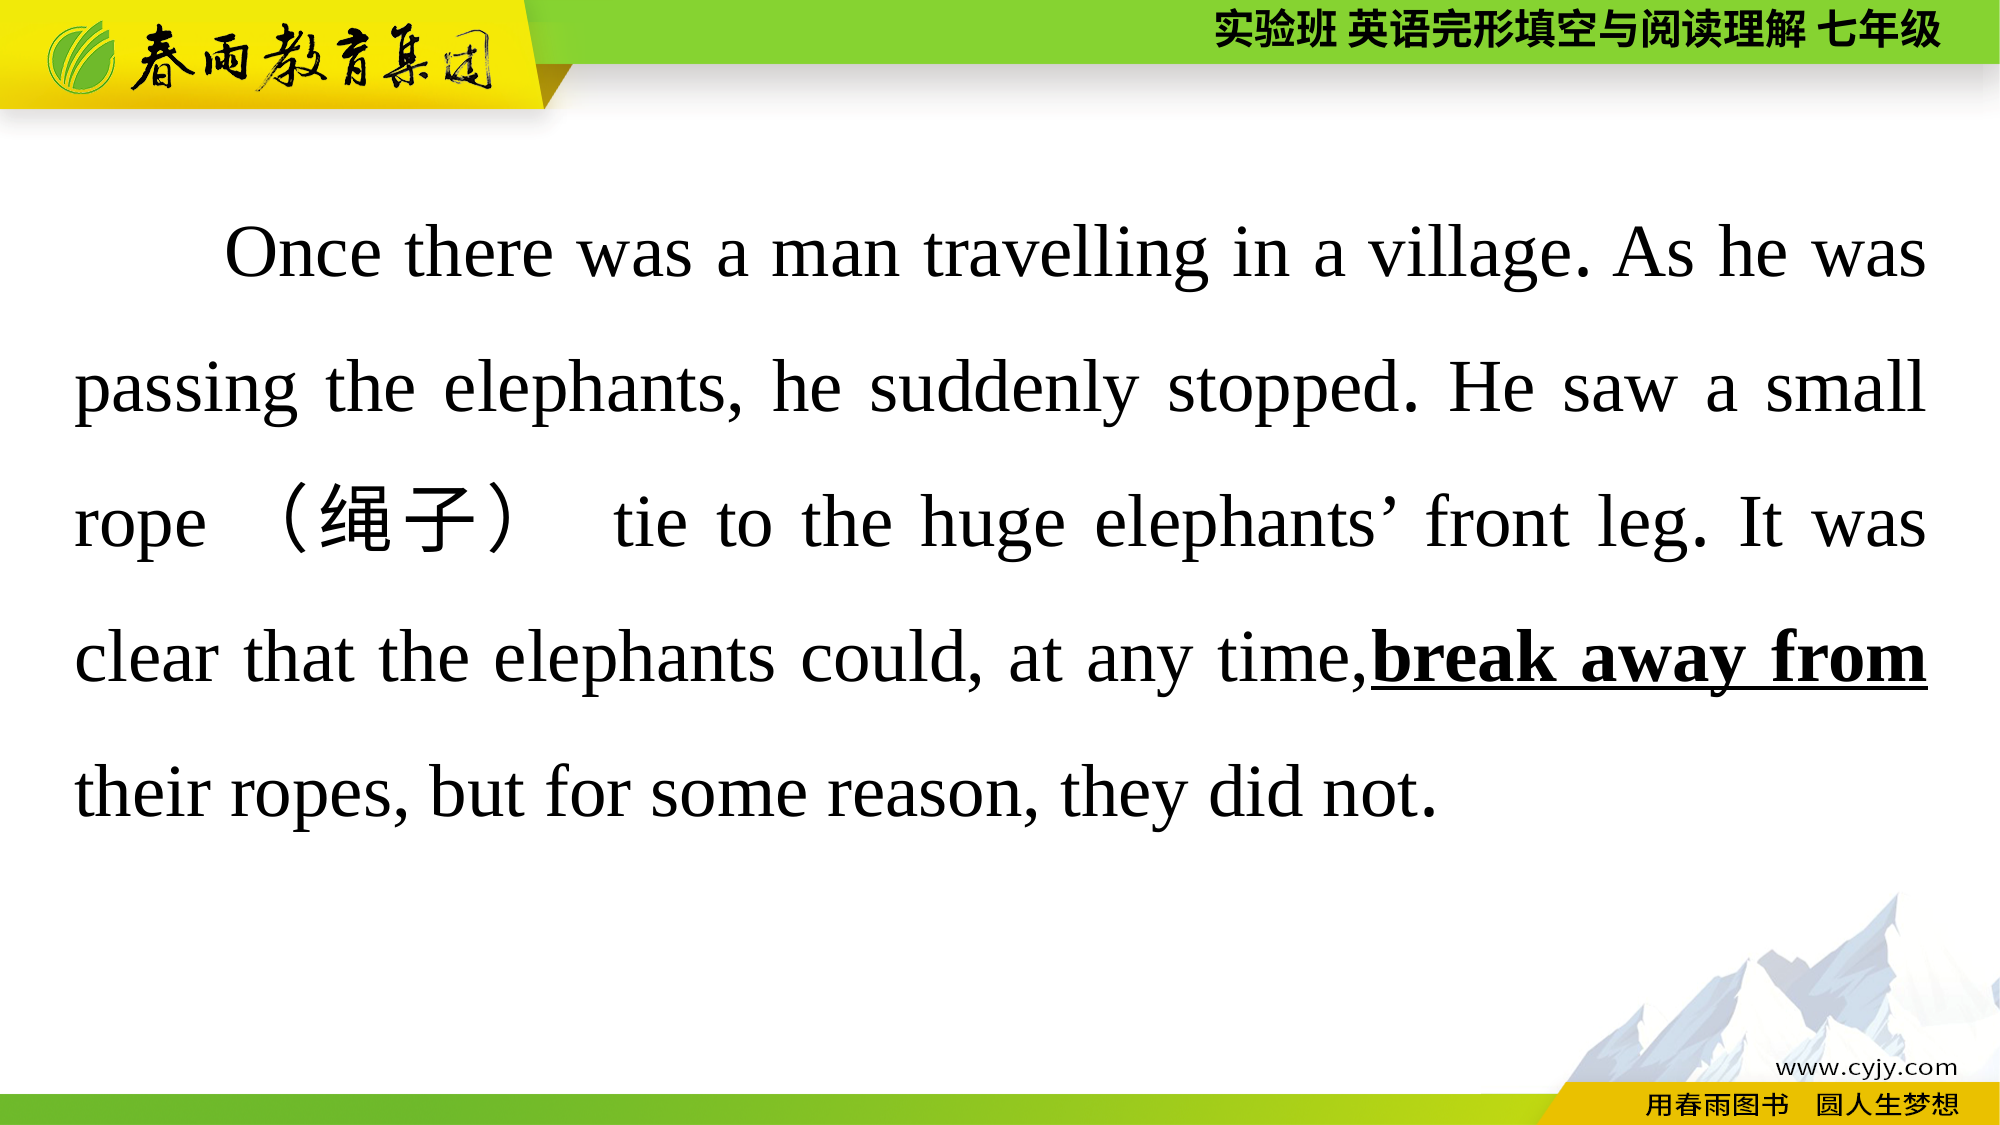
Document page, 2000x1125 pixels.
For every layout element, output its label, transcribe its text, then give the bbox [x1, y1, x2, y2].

list Once there was a man travelling in a village. As he was passing the elephants, he suddenly stopped. He saw a small rope（绳子） tie to the huge elephants’ front leg. It was clear that the elephants could, at any time,break away from their ropes, but for some reason, they did not. [59, 149, 1944, 829]
picture [0, 0, 2000, 1125]
